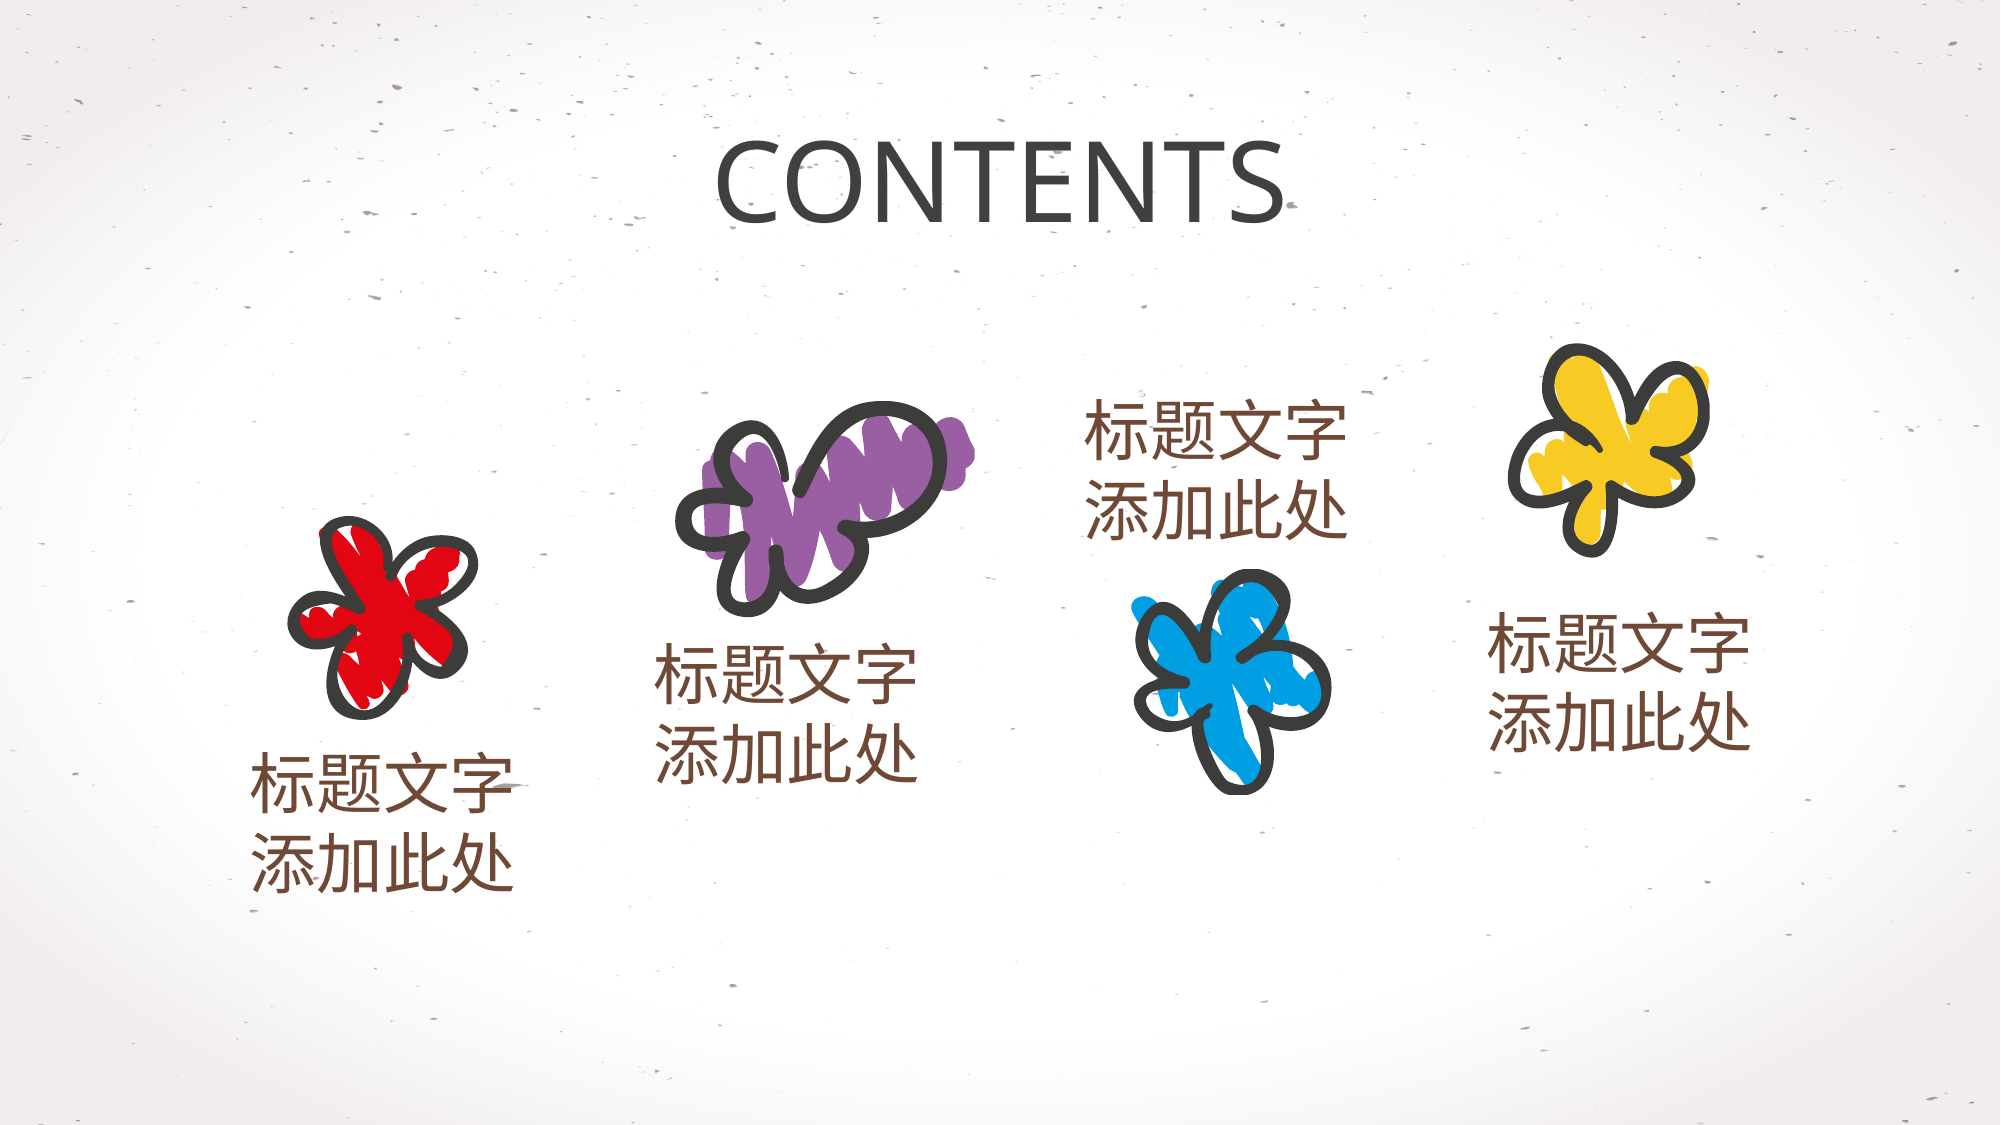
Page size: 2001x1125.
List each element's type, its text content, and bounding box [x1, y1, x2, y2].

text_box 标题文字 添加此处 [1471, 593, 1769, 769]
picture [1507, 341, 1710, 559]
text_box 标题文字 添加此处 [638, 625, 936, 800]
text_box 标题文字 添加此处 [234, 734, 532, 910]
picture [675, 401, 975, 618]
text_box 标题文字 添加此处 [1068, 381, 1366, 557]
picture [286, 514, 480, 721]
text_box CONTENTS [696, 102, 1303, 253]
picture [1131, 569, 1334, 795]
